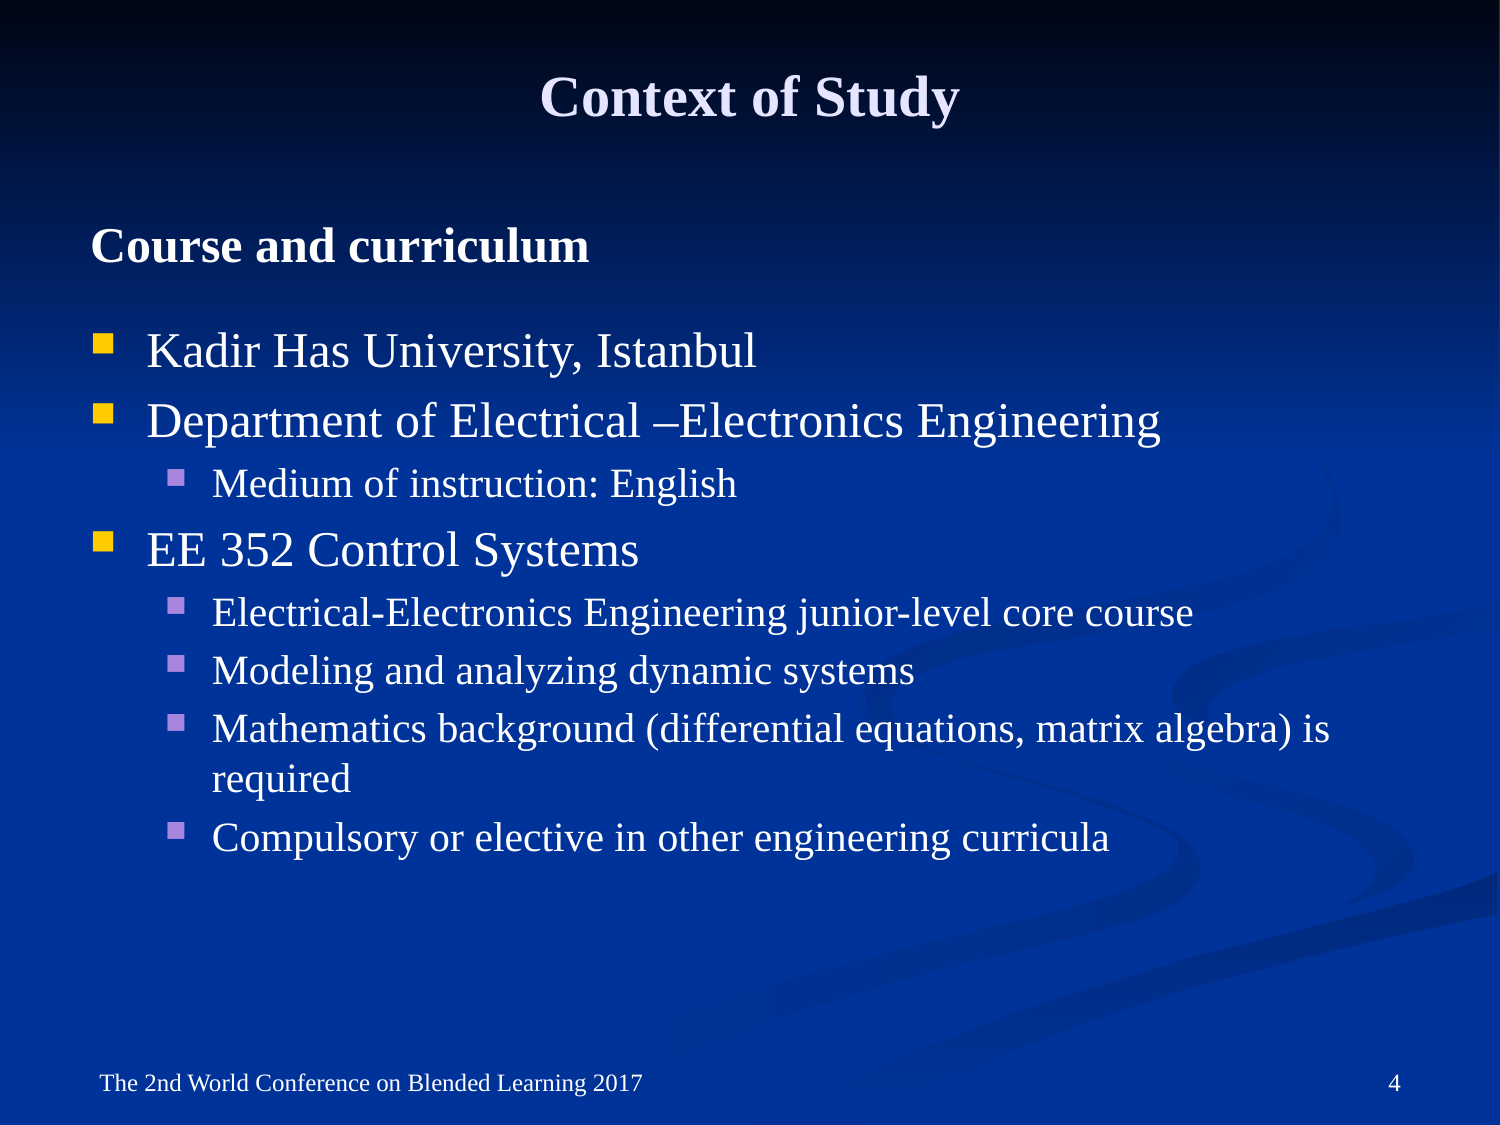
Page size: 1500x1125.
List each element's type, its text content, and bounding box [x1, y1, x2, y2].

list Course and curriculum Kadir Has University, Istanbul Department of Electrical –Electronics Engineering Medium of instruction: English EE 352 Control Systems Electrical-Electronics Engineering junior-level core course Modeling and analyzing dynamic systems Mathematics background (differential equations, matrix algebra) is required Compulsory or elective in other engineering curricula [74, 205, 1426, 963]
footer The 2nd World Conference on Blended Learning 2017 [84, 1043, 1071, 1104]
title Context of Study [74, 44, 1426, 141]
slide_number 4 [1202, 1042, 1417, 1105]
